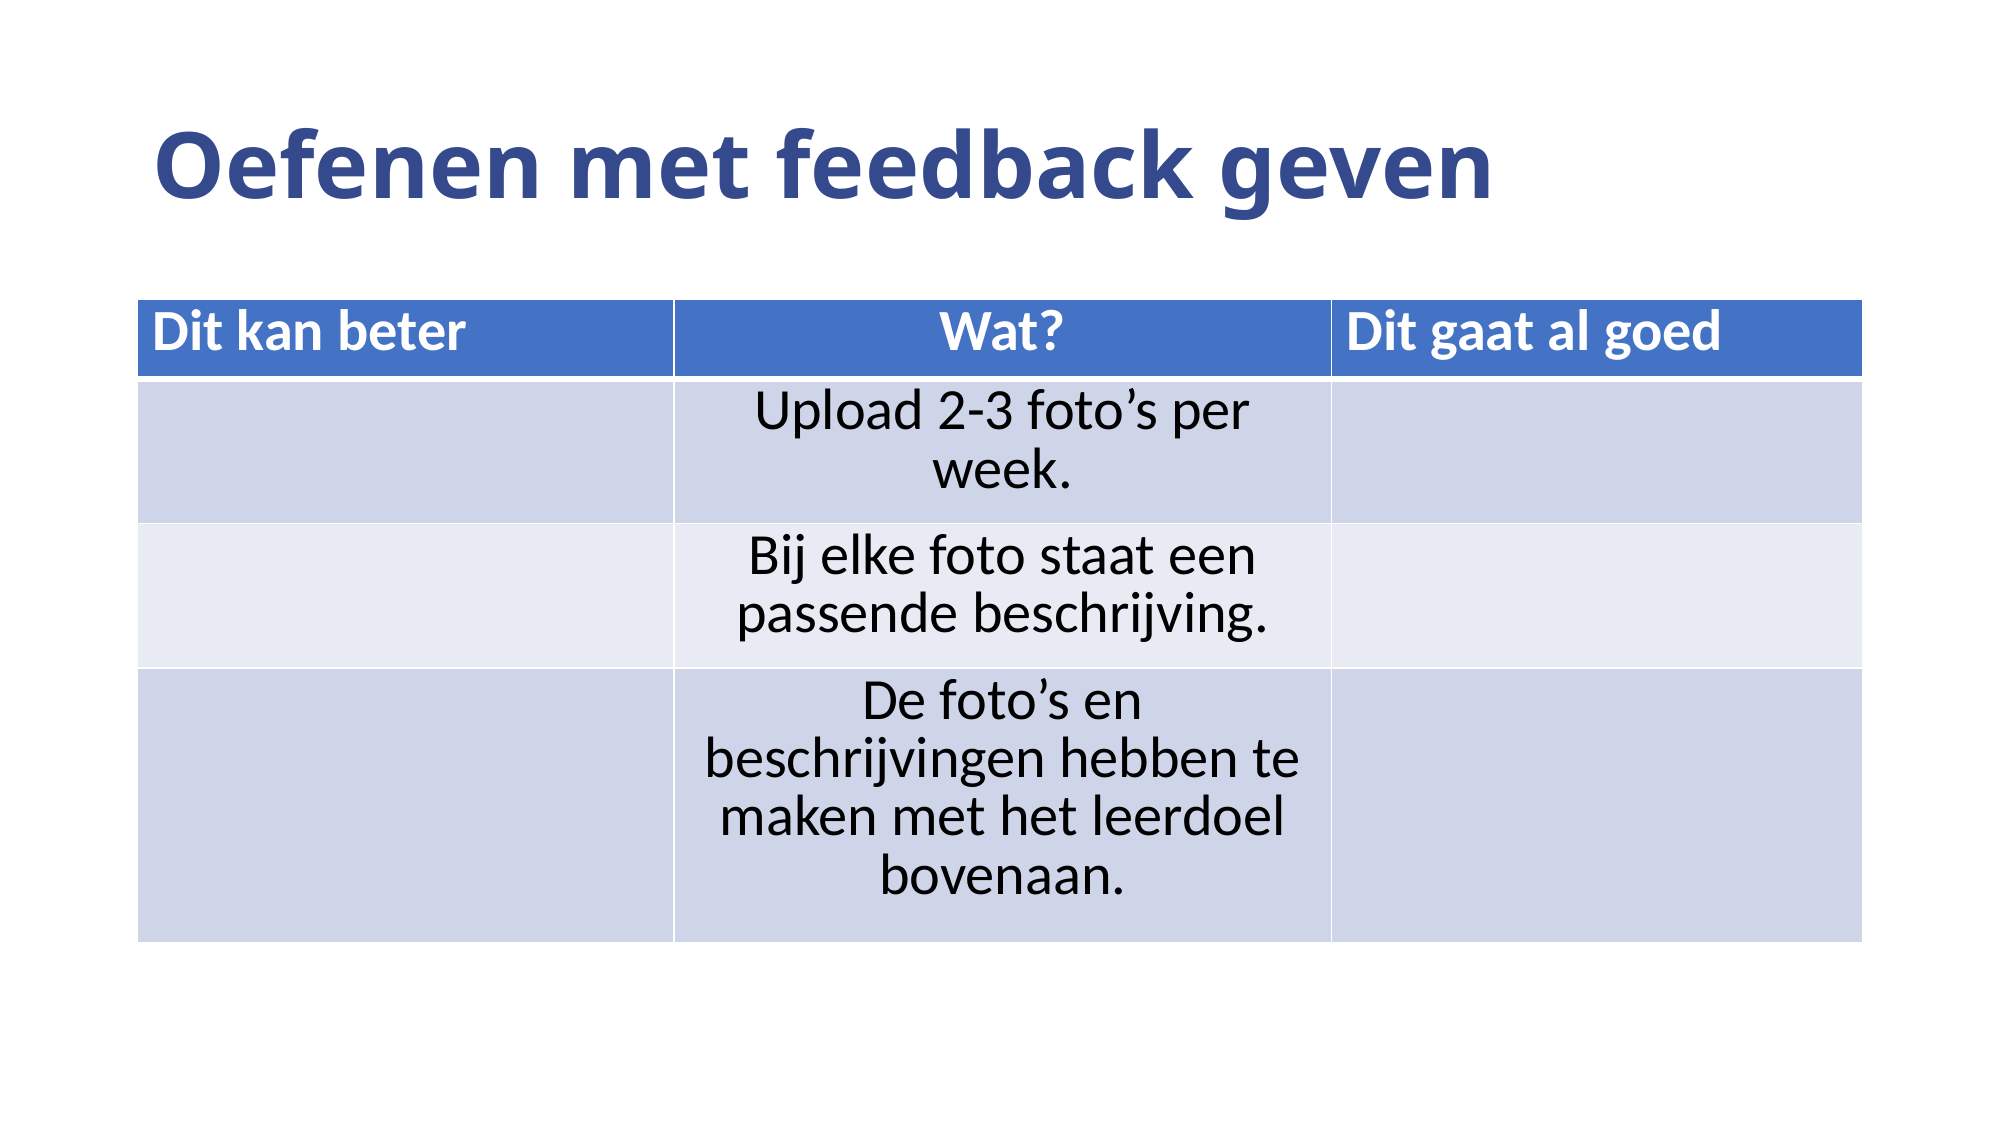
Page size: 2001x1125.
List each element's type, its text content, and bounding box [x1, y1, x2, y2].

table_header Wat? [675, 300, 1331, 376]
table_header Dit kan beter [138, 300, 673, 376]
title Oefenen met feedback geven [137, 59, 1863, 278]
table_cell De foto’s en beschrijvingen hebben te maken met het leerdoel bovenaan. [675, 669, 1331, 942]
table_cell [138, 524, 673, 667]
table_cell [138, 382, 673, 523]
table_cell [138, 669, 673, 942]
table_cell [1332, 524, 1862, 667]
table_cell Bij elke foto staat een passende beschrijving. [675, 524, 1331, 667]
table_header Dit gaat al goed [1332, 300, 1862, 376]
table_cell Upload 2-3 foto’s per week. [675, 382, 1331, 523]
table_cell [1332, 382, 1862, 523]
table_cell [1332, 669, 1862, 942]
